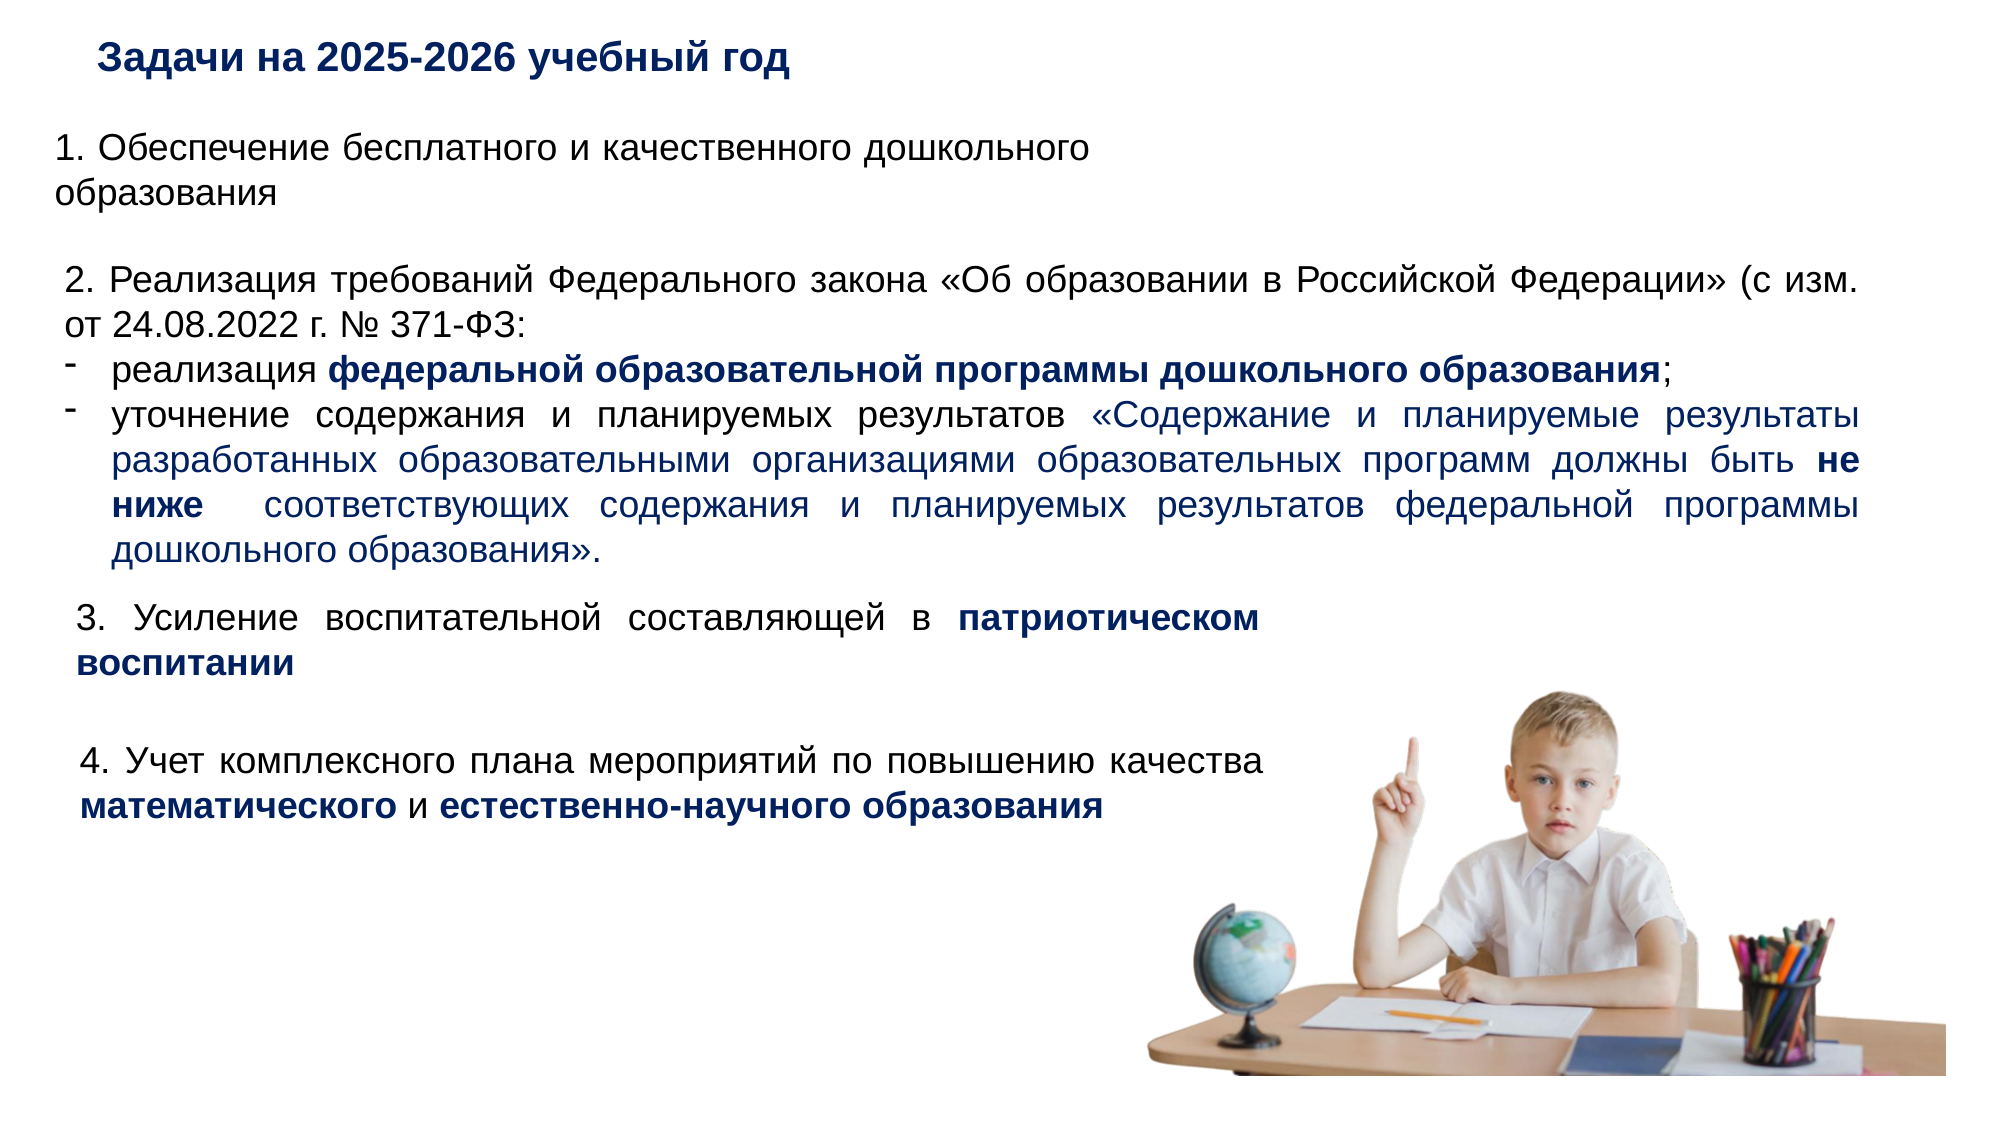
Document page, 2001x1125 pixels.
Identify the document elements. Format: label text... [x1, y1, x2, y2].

text_box 3. Усиление воспитательной составляющей в патриотическом воспитании [59, 585, 1120, 689]
text_box 4. Учет комплексного плана мероприятий по повышению качества математического и естественно-научного образования [63, 729, 1120, 833]
text_box 2. Реализация требований Федерального закона «Об образовании в Российской Федерации» (с изм. от 24.08.2022 г. № 371-ФЗ: реализация федеральной образовательной программы дошкольного образования; уточнение содержания и планируемых результатов «Содержание и планируемые результаты разработанных образовательными организациями образовательных программ должны быть не ниже соответствующих содержания и планируемых результатов федеральной программы дошкольного образования». [48, 260, 1877, 564]
text_box 1. Обеспечение бесплатного и качественного дошкольного образования [38, 116, 1107, 220]
picture [1126, 540, 1959, 1077]
text_box Задачи на 2025-2026 учебный год [94, 28, 1103, 81]
